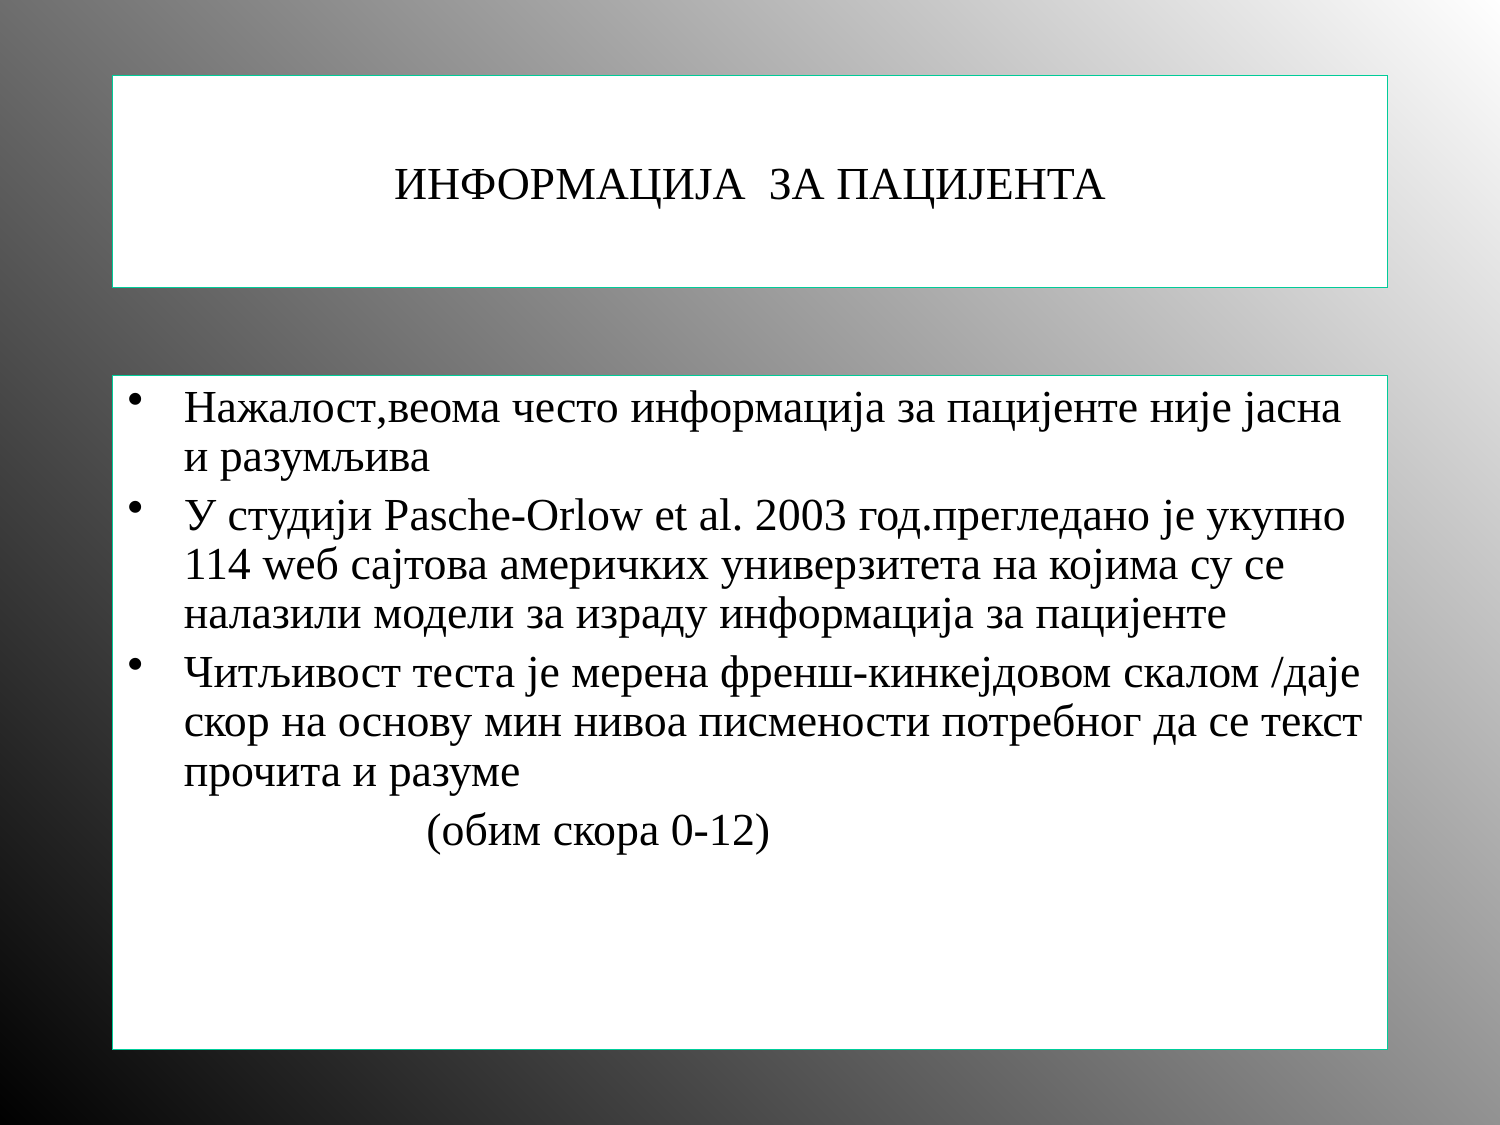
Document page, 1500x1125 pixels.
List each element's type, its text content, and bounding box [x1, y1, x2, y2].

title ИНФОРМАЦИЈА ЗА ПАЦИЈЕНТА [112, 75, 1388, 288]
list Нажалост,веома често информација за пацијенте није јасна и разумљива У студији Pasche-Orlow et al. 2003 год.прегледано је укупно 114 wеб сајтова америчких универзитета на којима су се налазили модели за израду информација за пацијенте Читљивост теста је мерена френш-кинкејдовом скалом /даје скор на основу мин нивоа писмености потребног да се текст прочита и разуме (обим скора 0-12) [112, 375, 1388, 1050]
